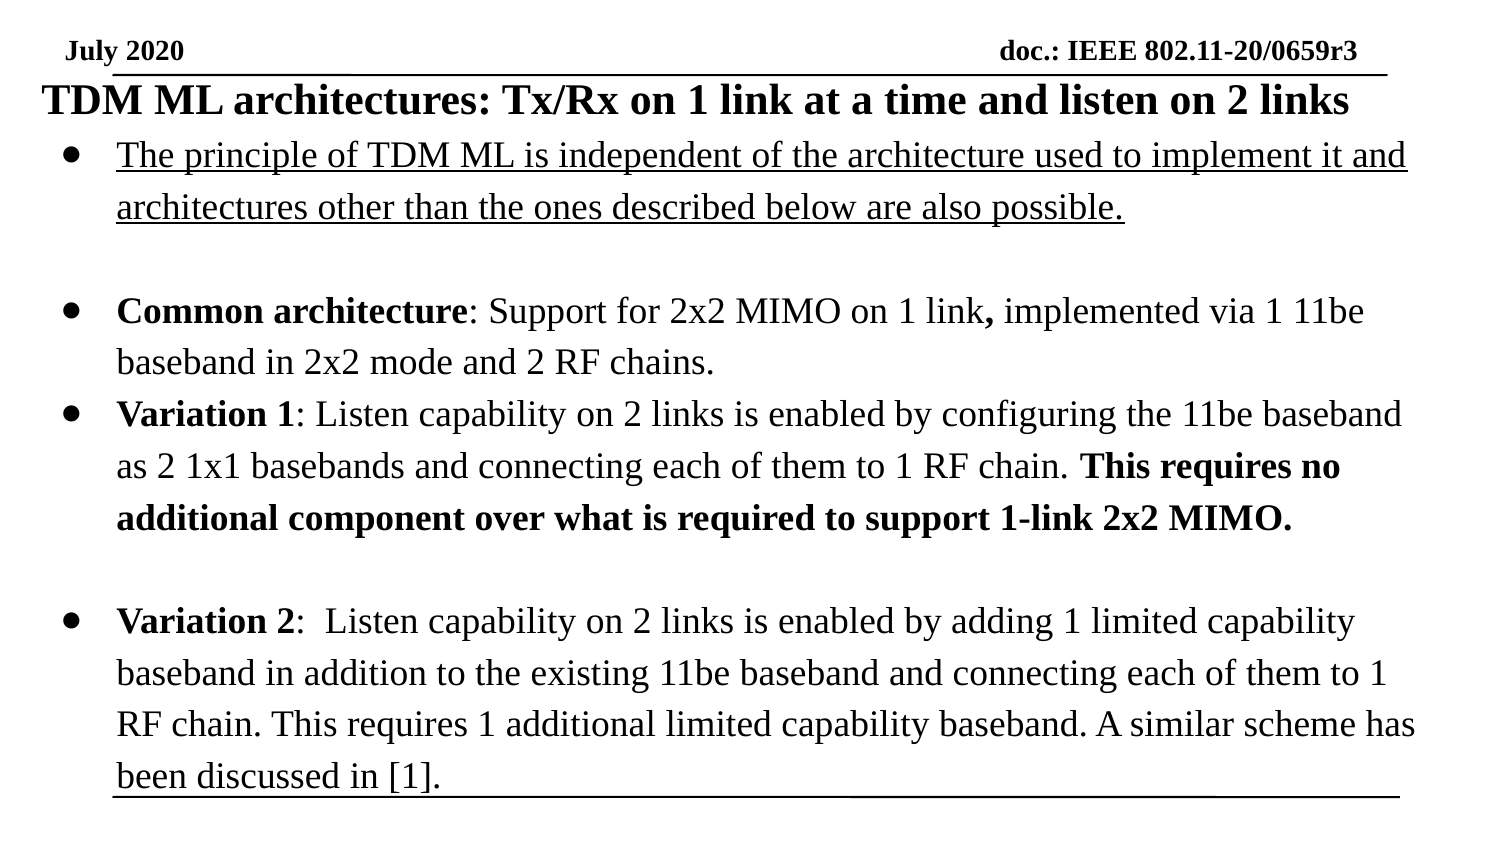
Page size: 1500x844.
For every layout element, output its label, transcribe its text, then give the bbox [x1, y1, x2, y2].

list TDM ML architectures: Tx/Rx on 1 link at a time and listen on 2 links The principle of TDM ML is independent of the architecture used to implement it and architectures other than the ones described below are also possible. Common architecture: Support for 2x2 MIMO on 1 link, implemented via 1 11be baseband in 2x2 mode and 2 RF chains. Variation 1: Listen capability on 2 links is enabled by configuring the 11be baseband as 2 1x1 basebands and connecting each of them to 1 RF chain. This requires no additional component over what is required to support 1-link 2x2 MIMO. Variation 2: Listen capability on 2 links is enabled by adding 1 limited capability baseband in addition to the existing 11be baseband and connecting each of them to 1 RF chain. This requires 1 additional limited capability baseband. A similar scheme has been discussed in [1]. [29, 57, 1456, 776]
